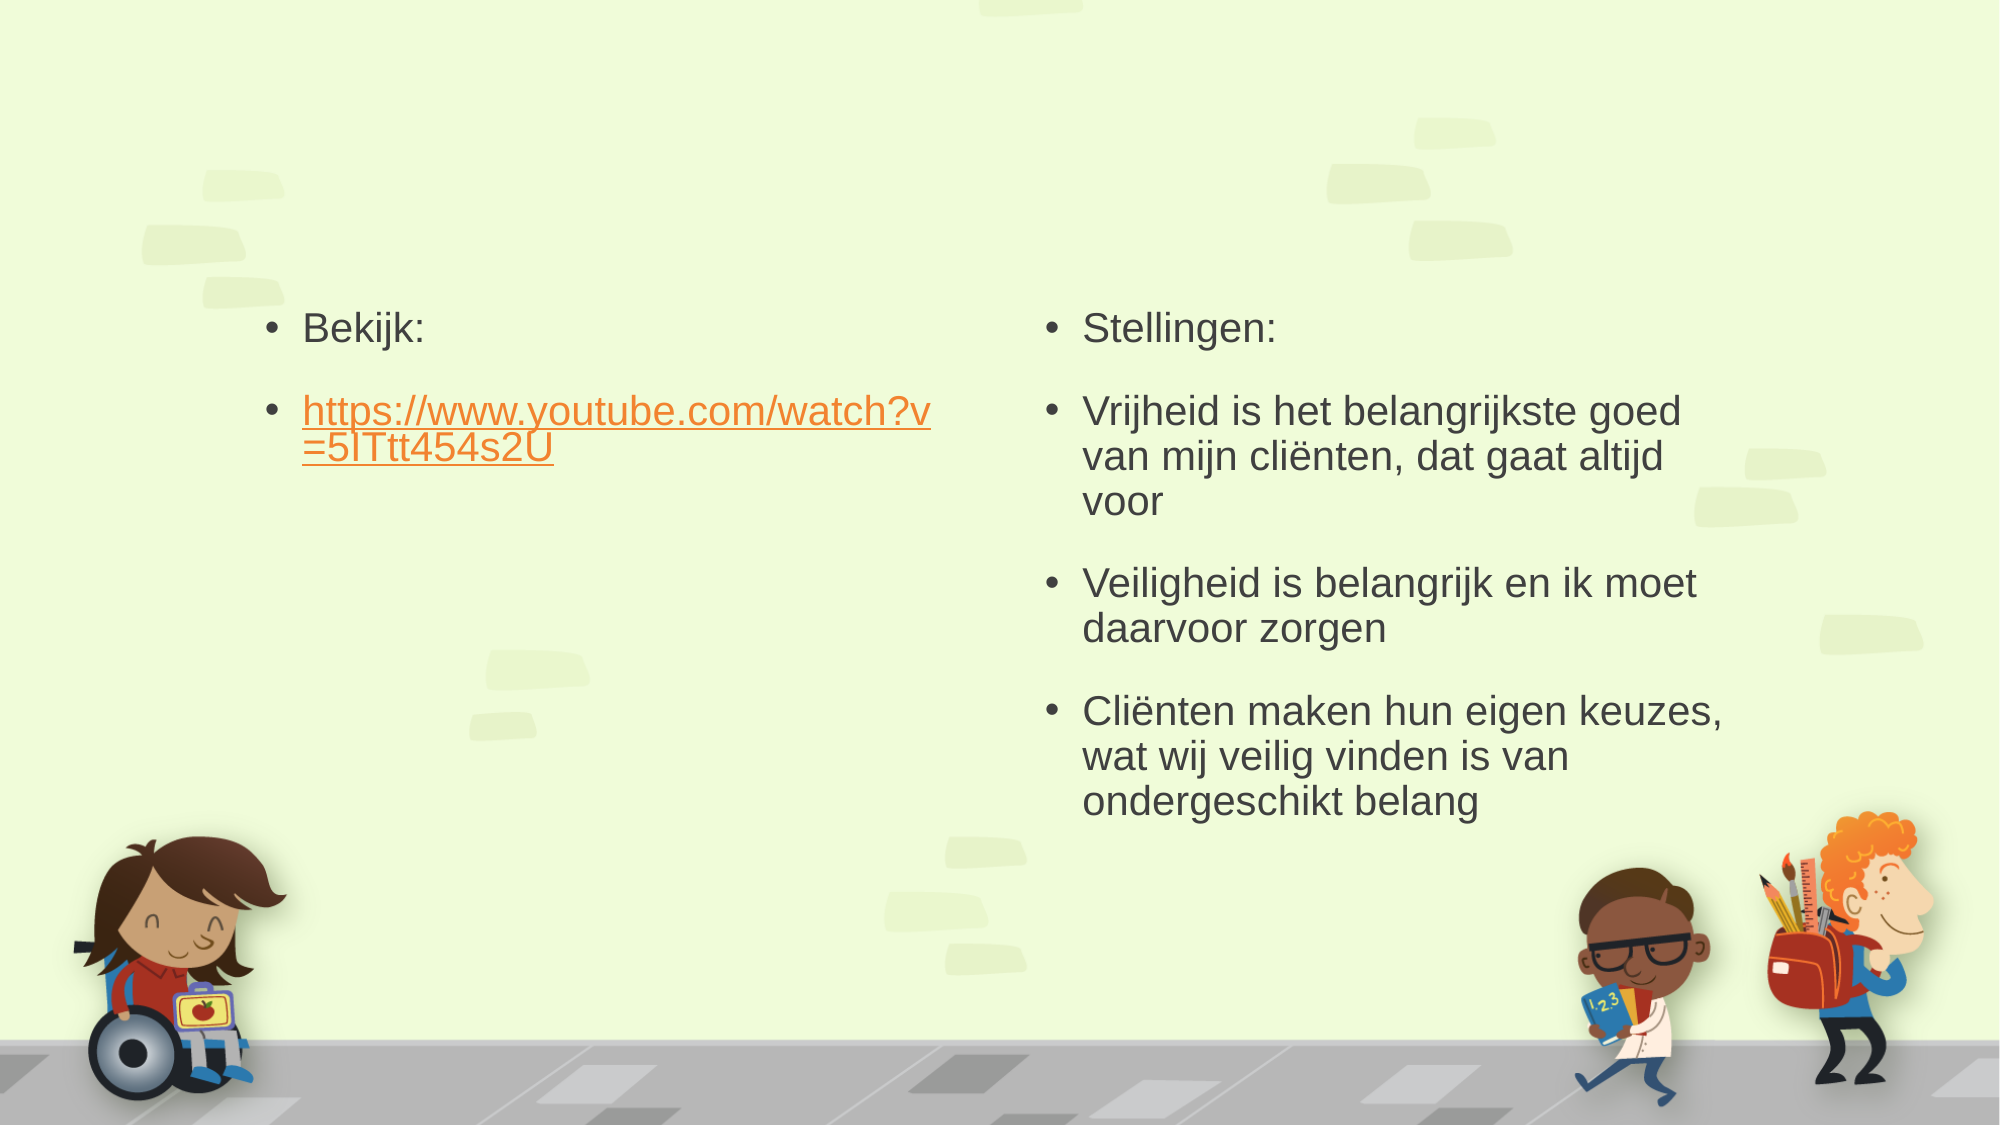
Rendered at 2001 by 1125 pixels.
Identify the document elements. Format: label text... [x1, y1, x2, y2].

list Bekijk: https://www.youtube.com/watch?v=5ITtt454s2U [249, 299, 970, 870]
picture [0, 0, 2000, 1125]
list Stellingen: Vrijheid is het belangrijkste goed van mijn cliënten, dat gaat altijd voor Veiligheid is belangrijk en ik moet daarvoor zorgen Cliënten maken hun eigen keuzes, wat wij veilig vinden is van ondergeschikt belang [1029, 299, 1750, 870]
